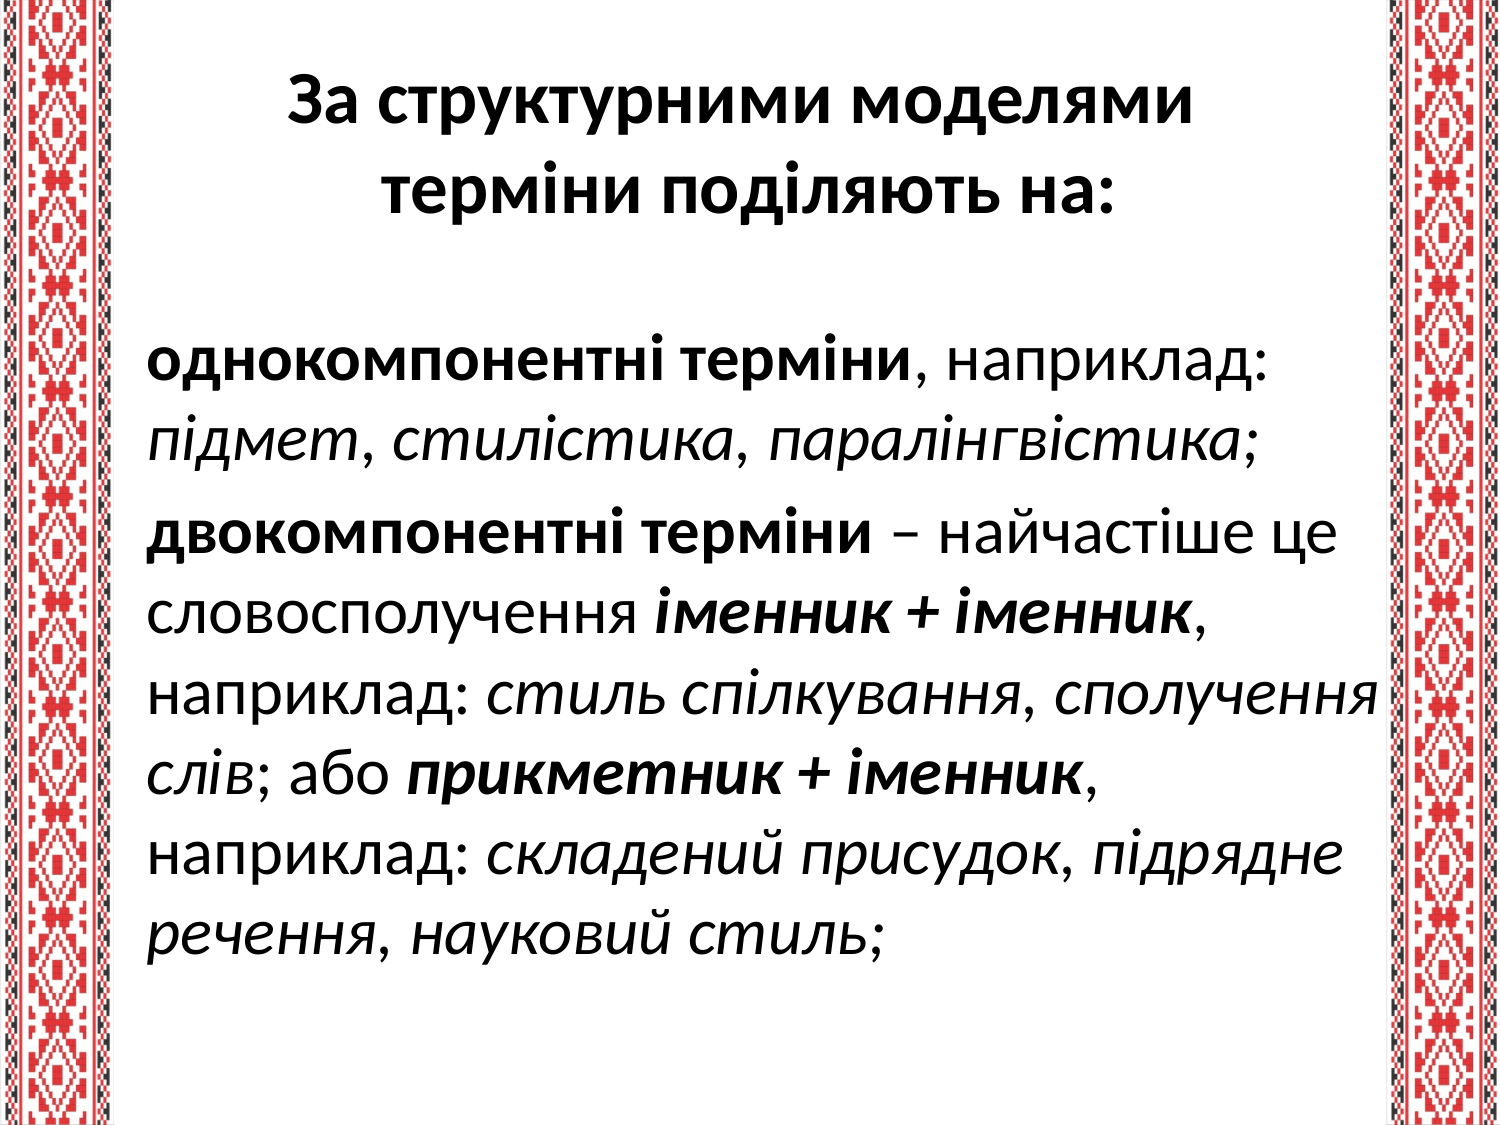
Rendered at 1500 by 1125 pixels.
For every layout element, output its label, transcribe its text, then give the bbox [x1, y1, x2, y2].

title За структурними моделями терміни поділяють на: [114, 45, 1386, 233]
picture [0, 1, 620, 1124]
list однокомпонентні терміни, наприклад: підмет, стилістика, паралінгвістика; двокомпонентні терміни – найчастіше це словосполучення іменник + іменник, наприклад: стиль спілкування, сполучення слів; або прикметник + іменник, наприклад: складений присудок, підрядне речення, науковий стиль; [114, 306, 1386, 1049]
picture [880, 1, 1500, 1124]
